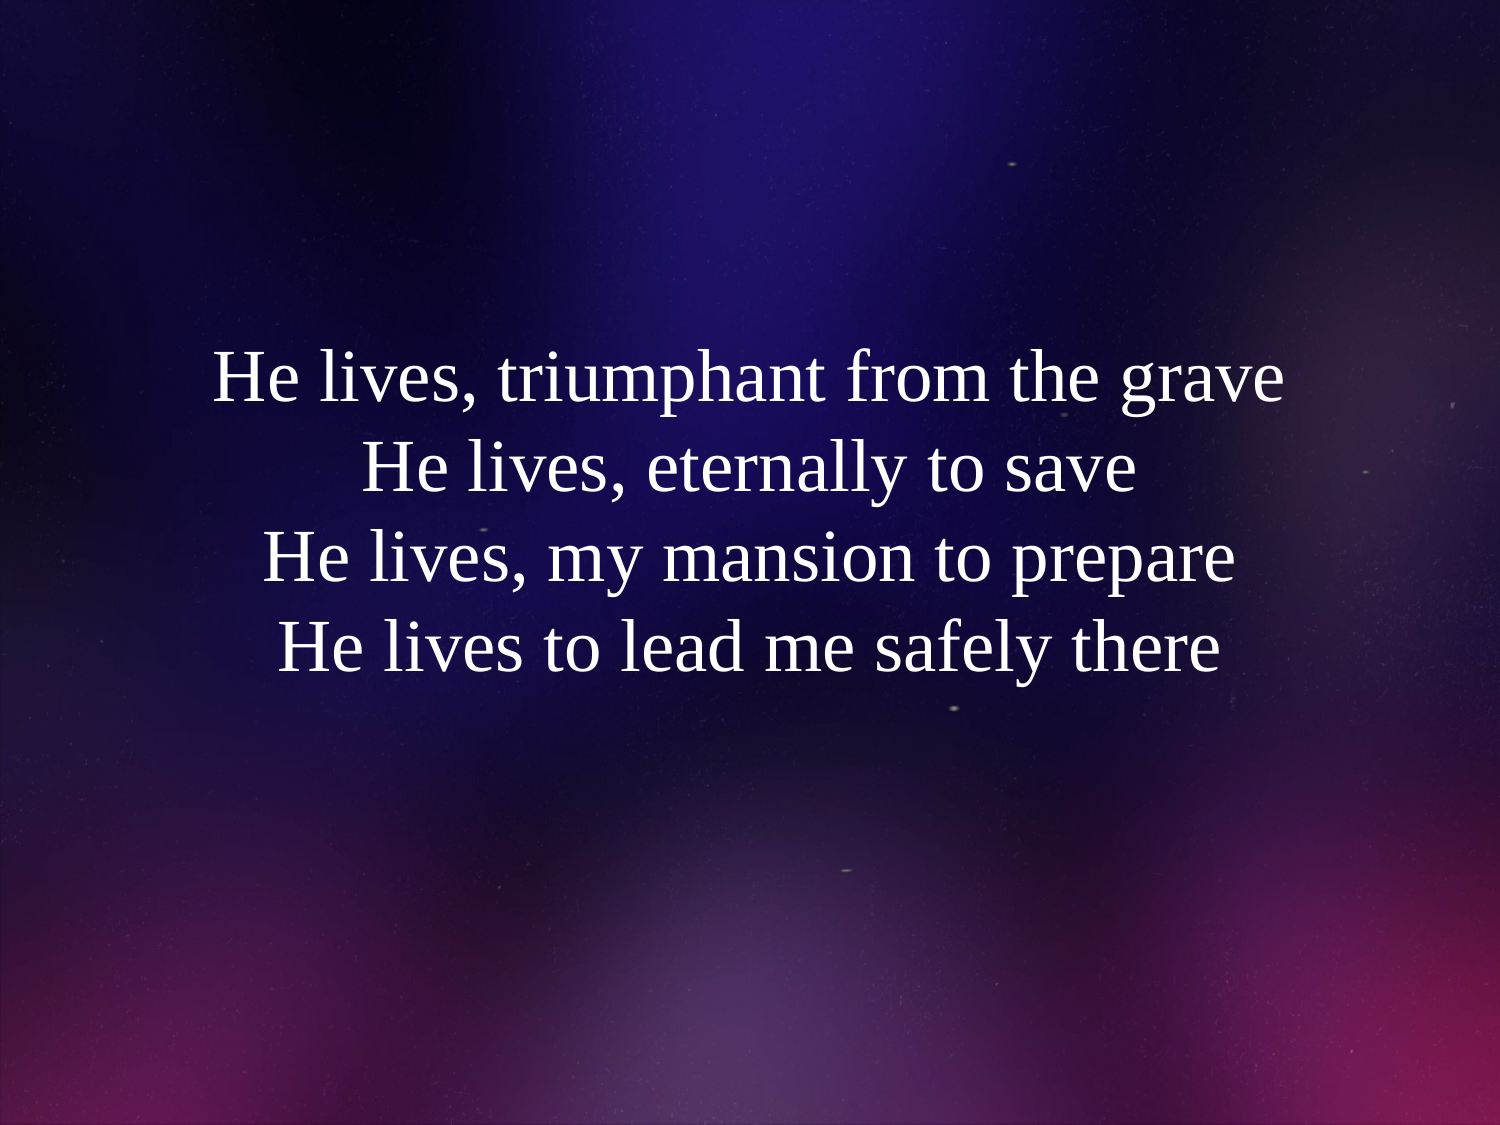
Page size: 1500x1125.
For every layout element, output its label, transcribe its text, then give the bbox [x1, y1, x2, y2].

picture [0, 0, 1500, 1125]
title He lives, triumphant from the grave He lives, eternally to save He lives, my mansion to prepare He lives to lead me safely there [112, 412, 1388, 600]
